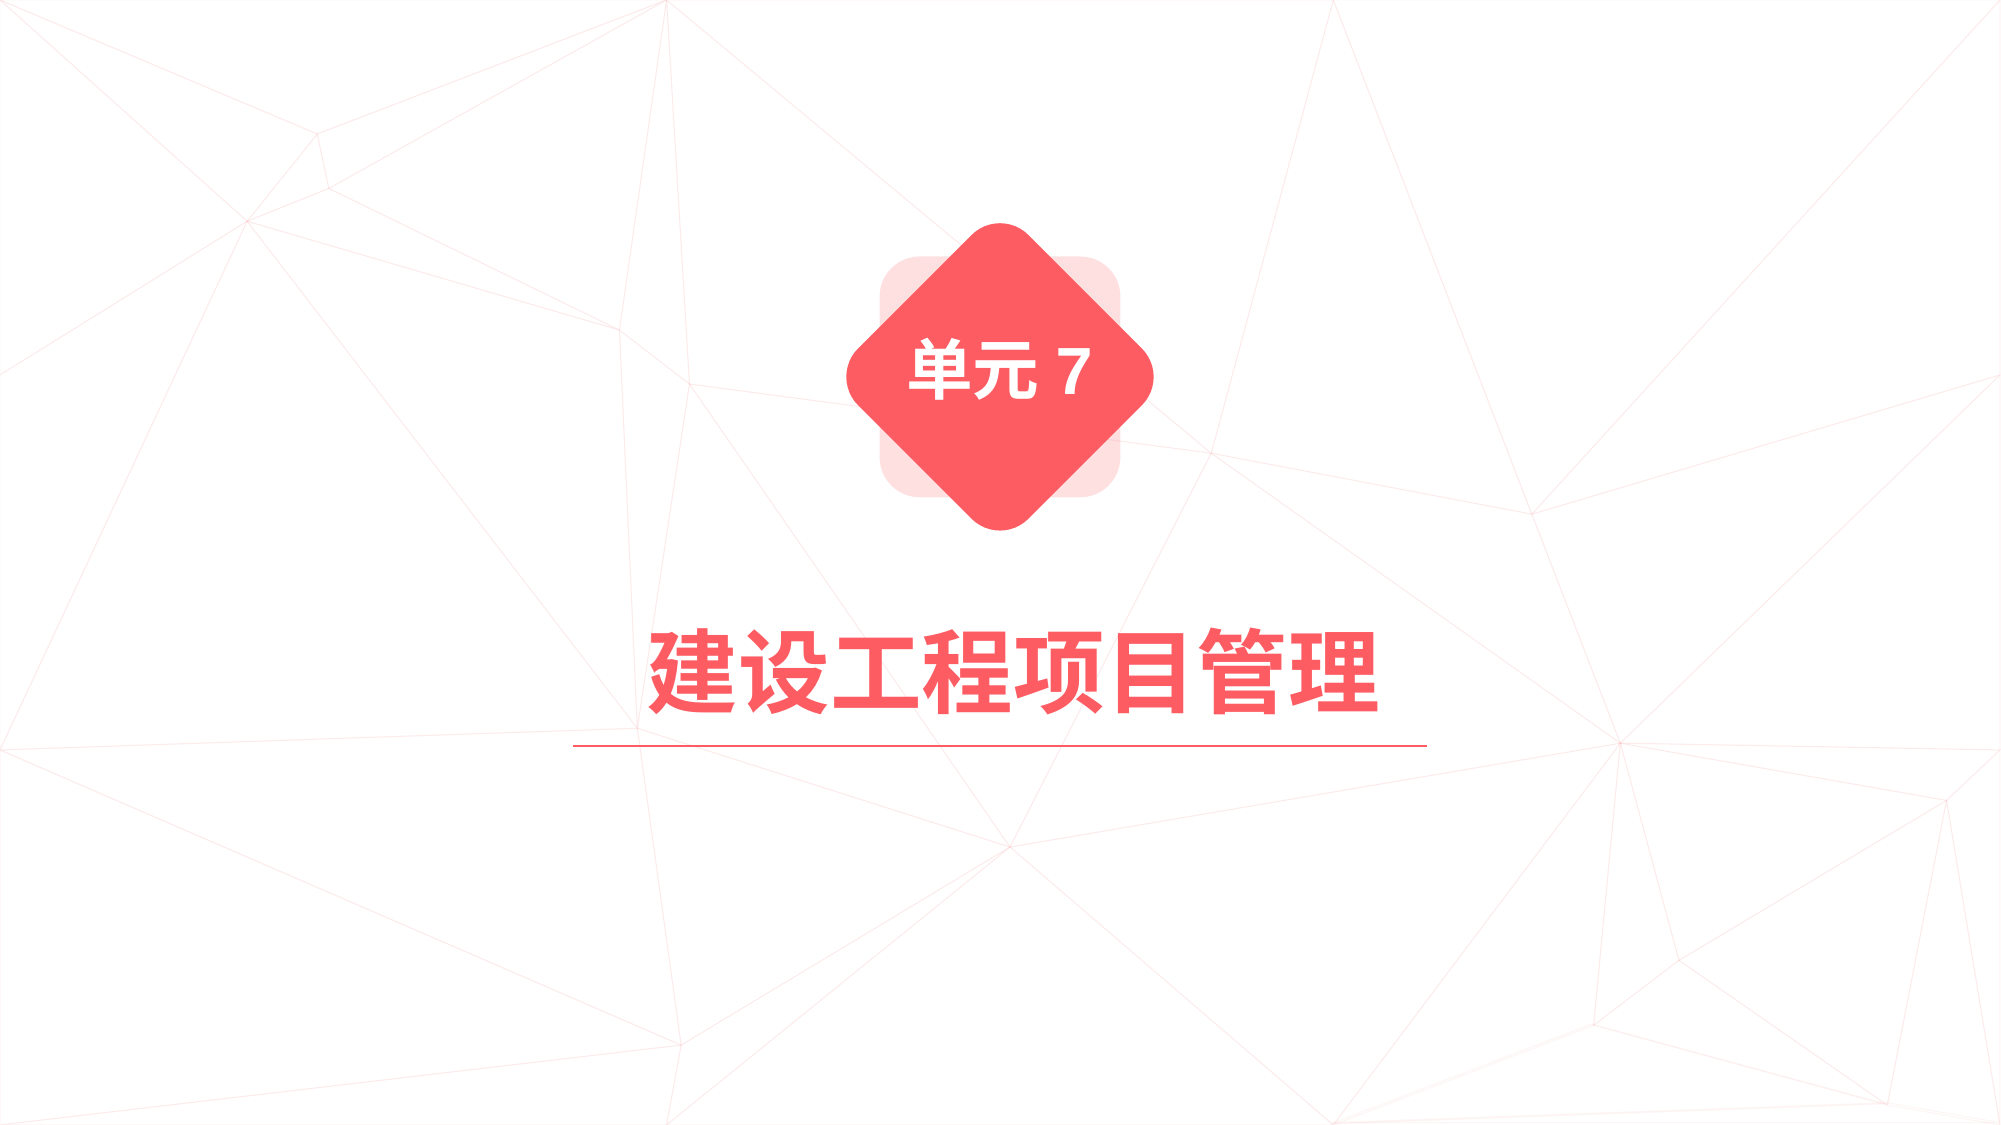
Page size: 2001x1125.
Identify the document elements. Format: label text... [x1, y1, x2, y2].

list 单元7 [879, 329, 1120, 418]
list 建设工程项目管理 [449, 607, 1578, 734]
